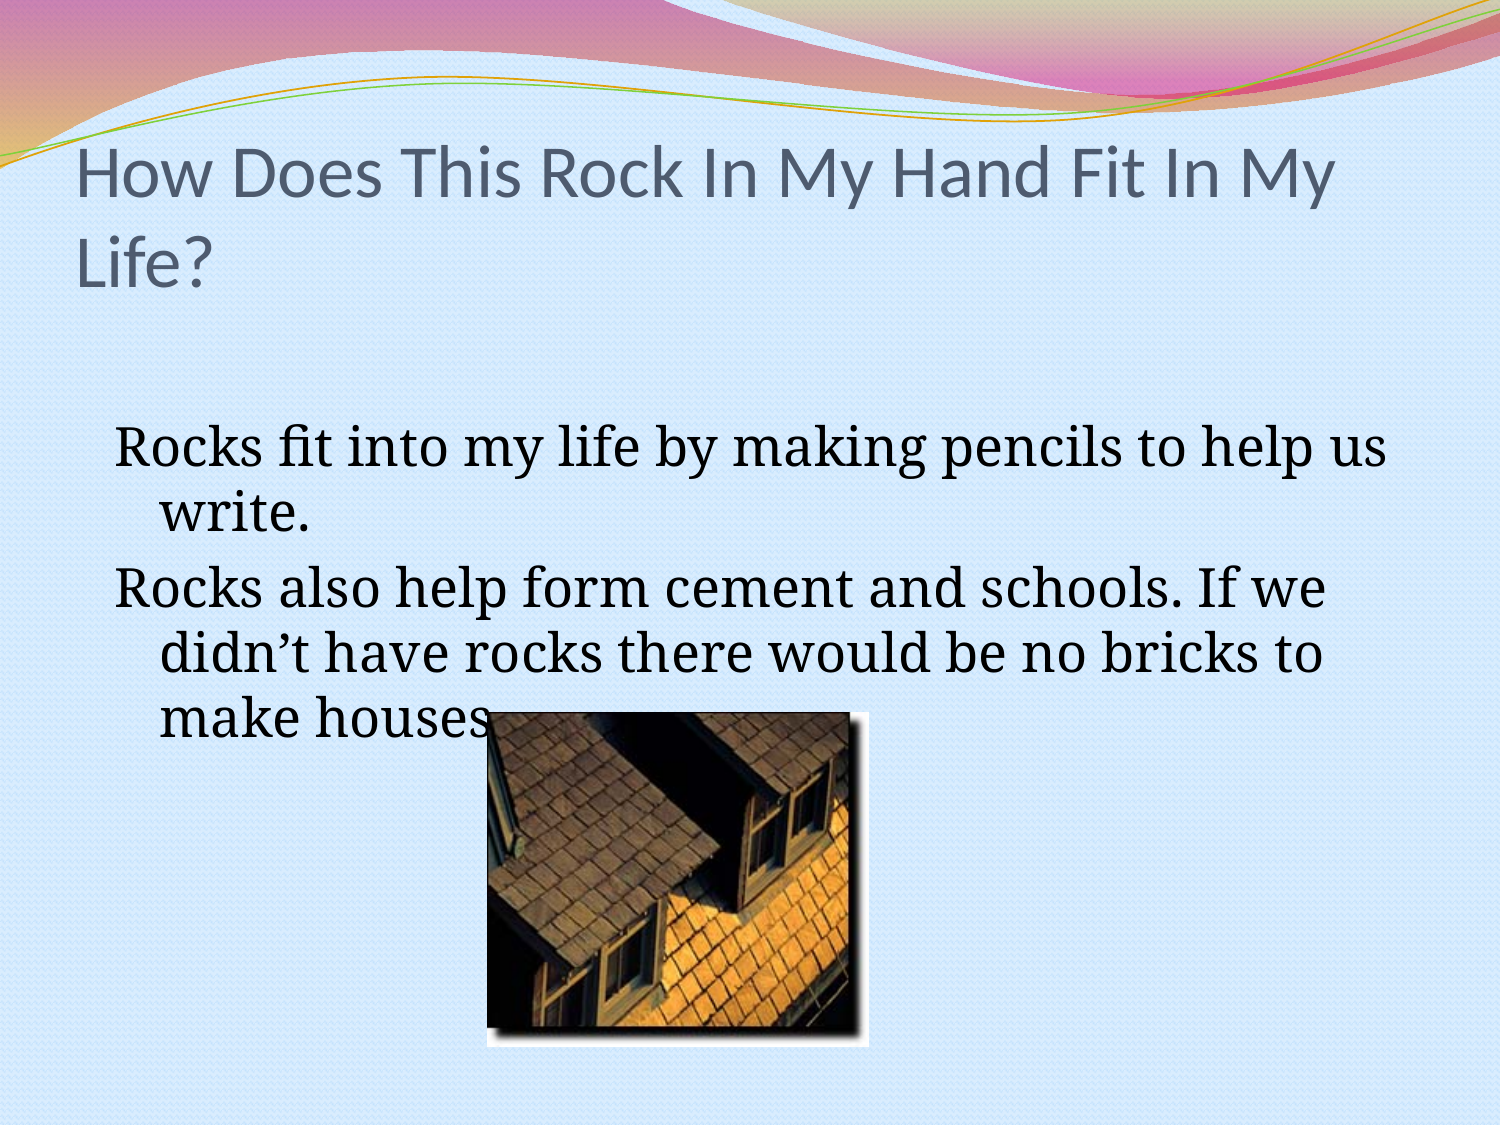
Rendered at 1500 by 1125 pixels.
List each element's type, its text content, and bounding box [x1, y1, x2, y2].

picture [487, 712, 869, 1048]
list Rocks fit into my life by making pencils to help us write. Rocks also help form cement and schools. If we didn’t have rocks there would be no bricks to make houses. [99, 404, 1450, 1125]
title How Does This Rock In My Hand Fit In My Life? [75, 115, 1425, 303]
